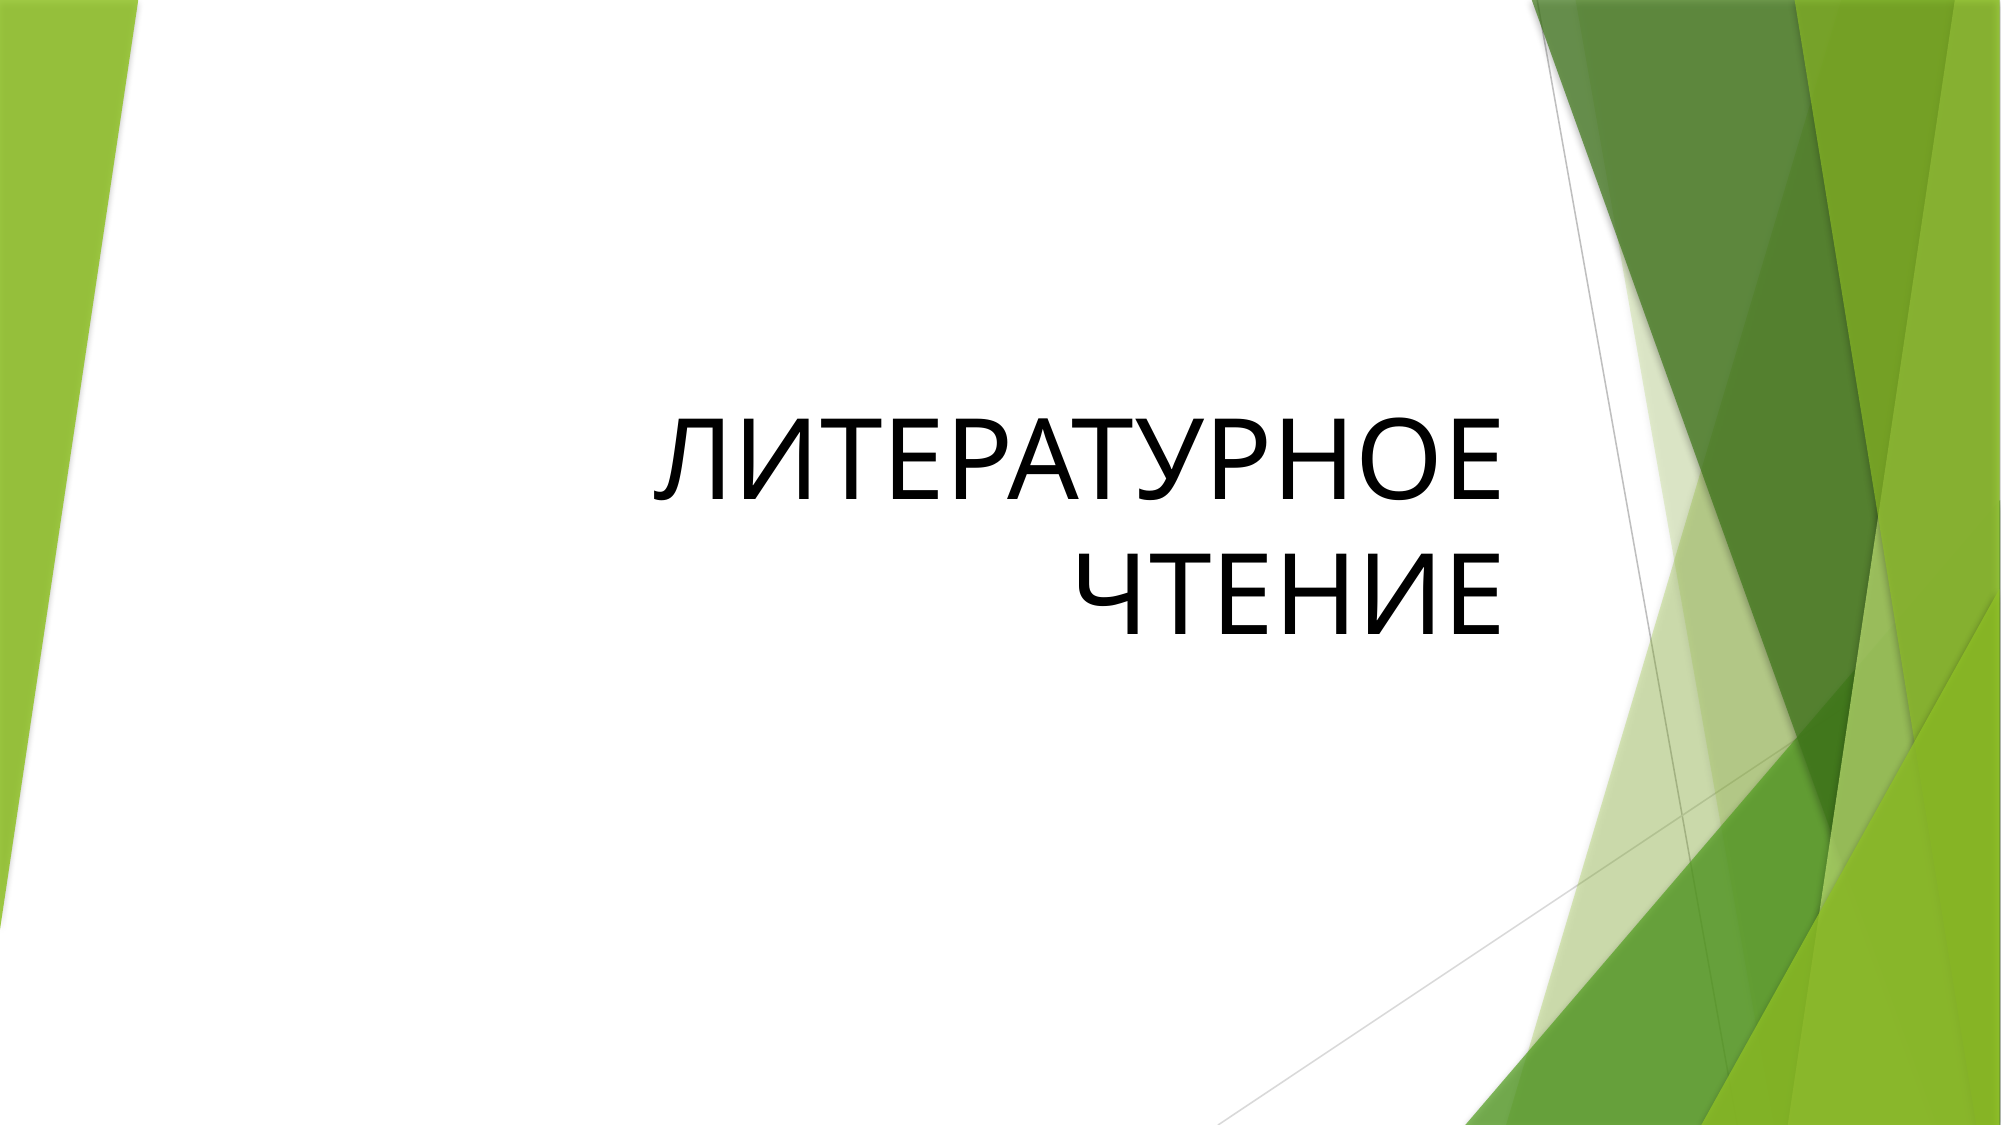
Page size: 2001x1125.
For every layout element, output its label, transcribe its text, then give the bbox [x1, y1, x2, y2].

title ЛИТЕРАТУРНОЕ ЧТЕНИЕ [247, 394, 1522, 665]
